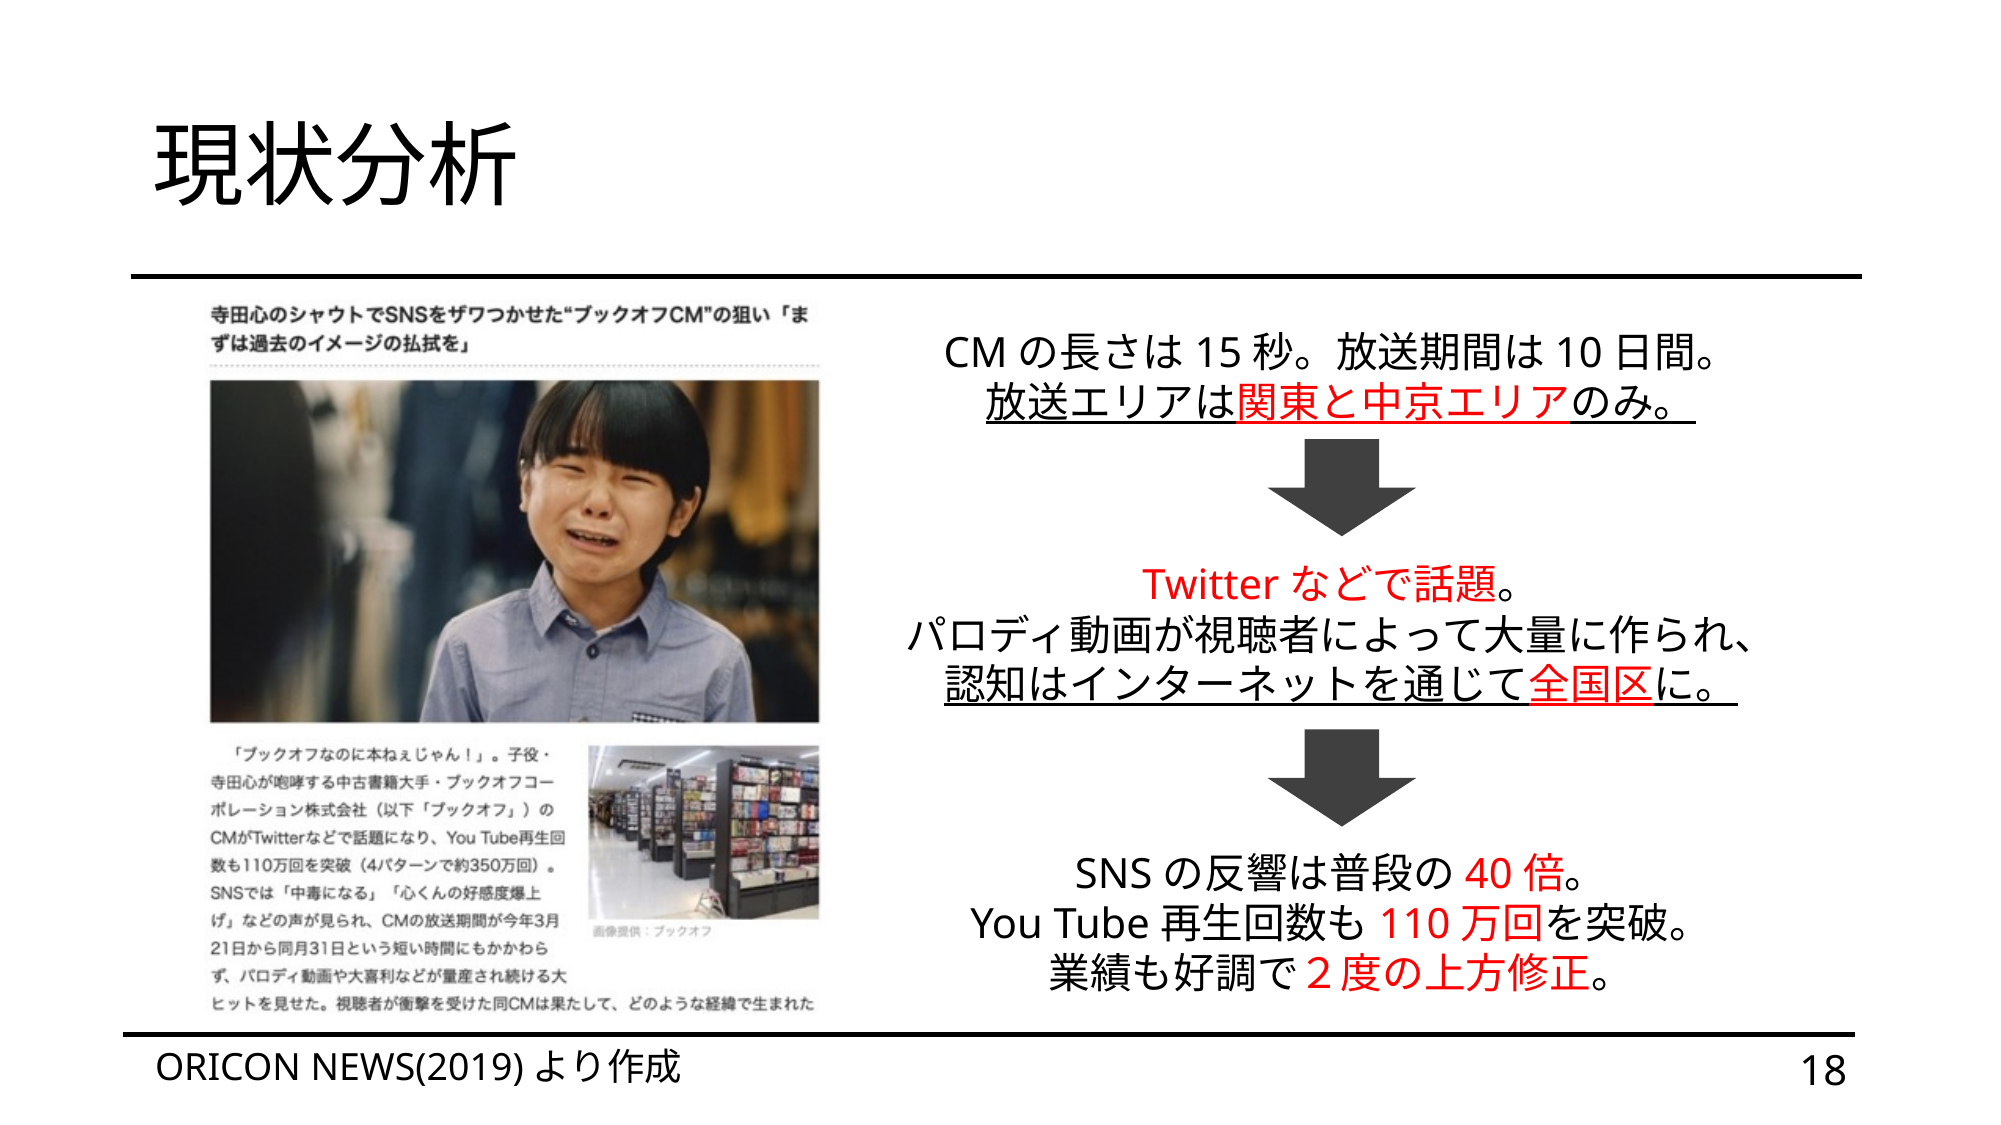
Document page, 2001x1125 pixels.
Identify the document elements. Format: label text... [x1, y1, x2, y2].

text_box SNSの反響は普段の40倍。 You Tube再生回数も110万回を突破。 業績も好調で２度の上方修正。 [827, 839, 1855, 1004]
slide_number 18 [1412, 1042, 1863, 1103]
title 現状分析 [137, 59, 1863, 276]
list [204, 299, 827, 1014]
text_box [1264, 728, 1420, 828]
text_box [1264, 438, 1420, 538]
text_box CMの長さは15秒。放送期間は10日間。 放送エリアは関東と中京エリアのみ。 [827, 318, 1855, 434]
text_box Twitterなどで話題。 パロディ動画が視聴者によって大量に作られ、 認知はインターネットを通じて全国区に。 [827, 550, 1855, 716]
text_box ORICON NEWS(2019)より作成 [140, 1035, 698, 1096]
